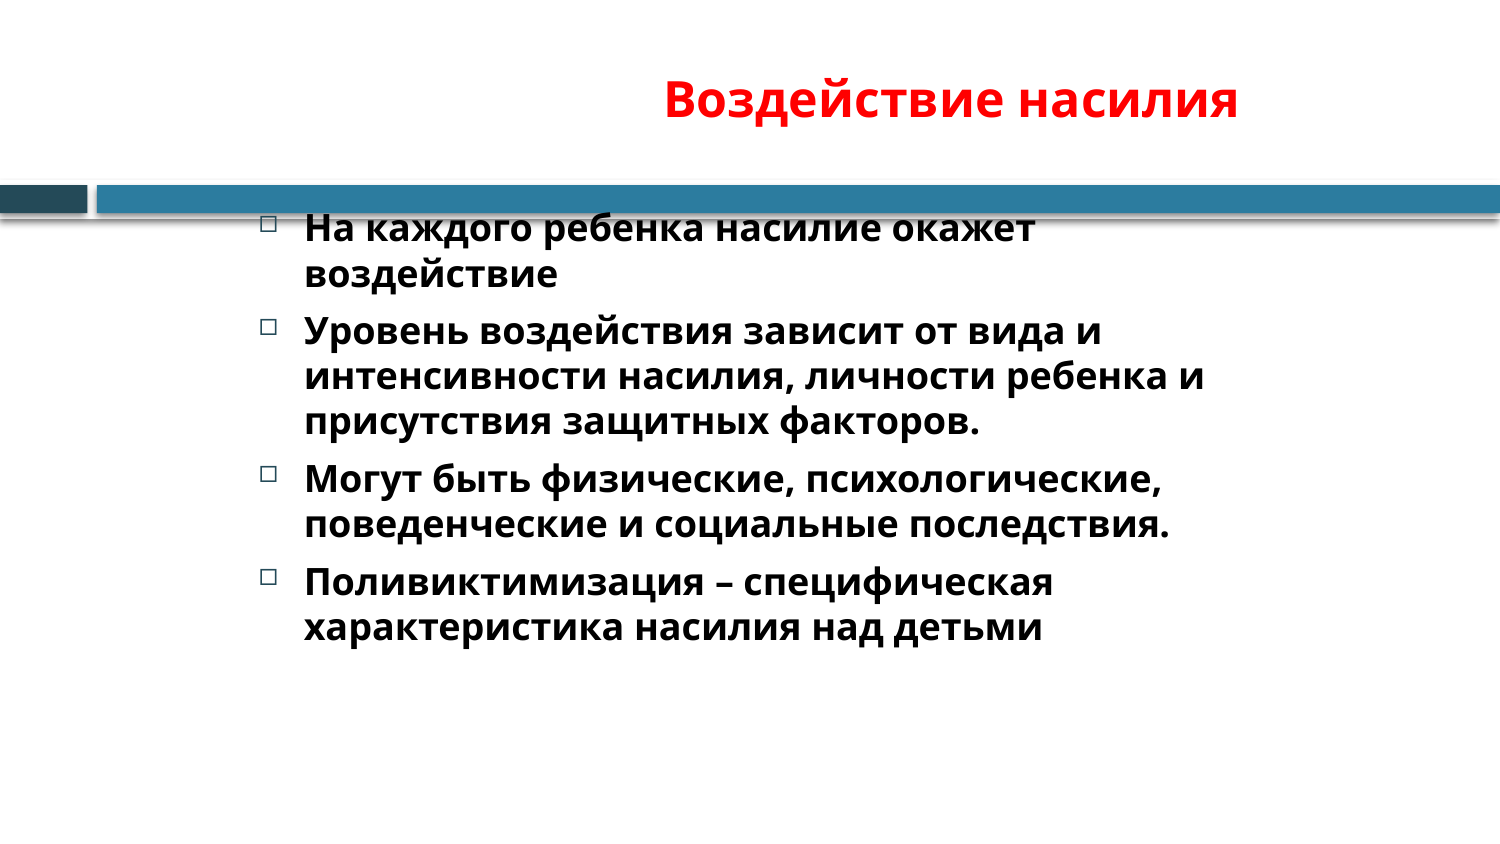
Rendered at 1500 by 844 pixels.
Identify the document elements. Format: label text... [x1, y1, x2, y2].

list На каждого ребенка насилие окажет воздействие Уровень воздействия зависит от вида и интенсивности насилия, личности ребенка и присутствия защитных факторов. Могут быть физические, психологические, поведенческие и социальные последствия. Поливиктимизация – специфическая характеристика насилия над детьми [243, 196, 1291, 754]
title Воздействие насилия [356, 37, 1256, 135]
